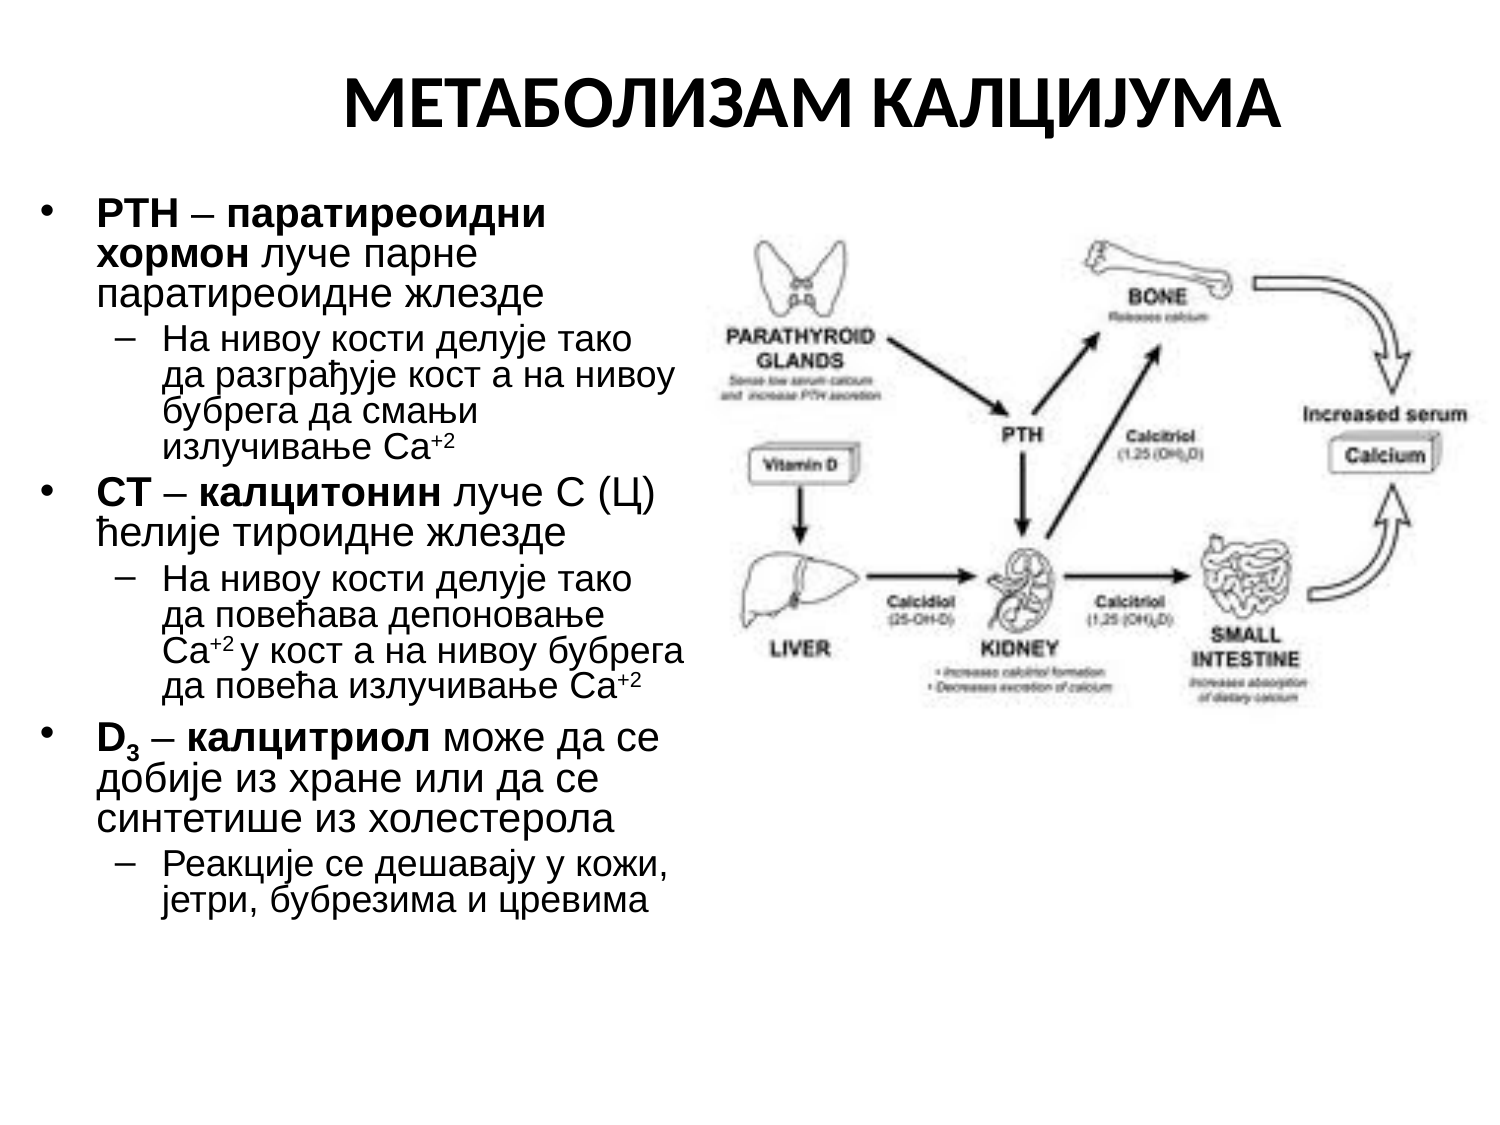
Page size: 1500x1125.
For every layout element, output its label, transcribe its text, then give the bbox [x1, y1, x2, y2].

picture [684, 212, 1500, 751]
list PTH – паратиреоидни хормон луче парне паратиреоидне жлезде На нивоу кости делује тако да разграђује кост а на нивоу бубрега да смањи излучивање Ca+2 CT – калцитонин луче C (Ц) ћелије тироидне жлезде На нивоу кости делује тако да повећава депоновање Ca+2 у кост а на нивоу бубрега да повећа излучивање Cа+2 D3 – калцитриол може да се добије из хране или да се синтетише из холестерола Реакције се дешавају у кожи, јетри, бубрезима и цревима [24, 187, 700, 988]
text_box МЕТАБОЛИЗАМ КАЛЦИЈУМА [125, 37, 1500, 150]
